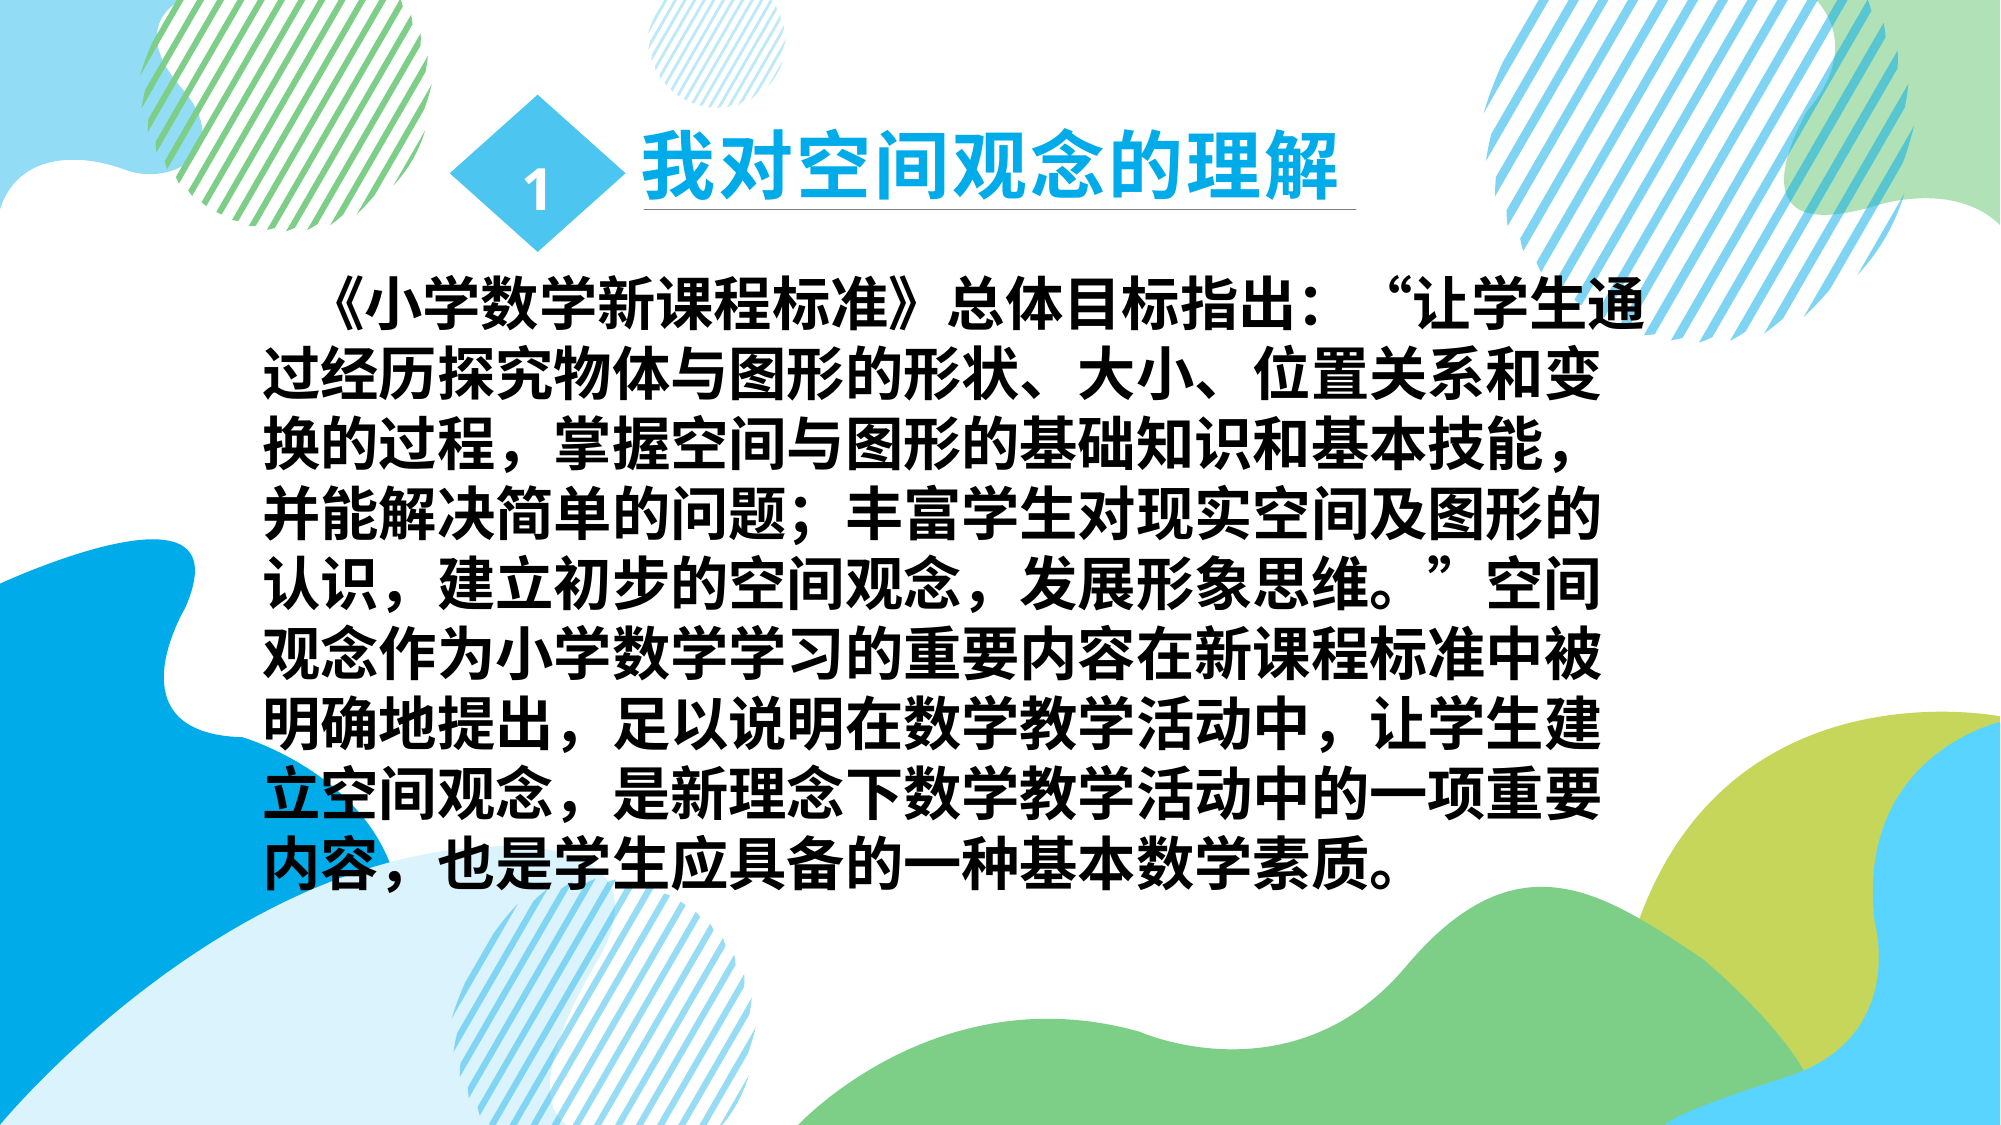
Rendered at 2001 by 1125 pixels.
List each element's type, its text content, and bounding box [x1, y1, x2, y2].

text_box 我对空间观念的理解 [625, 128, 1404, 188]
text_box 《小学数学新课程标准》总体目标指出：“让学生通过经历探究物体与图形的形状、大小、位置关系和变换的过程，掌握空间与图形的基础知识和基本技能，并能解决简单的问题；丰富学生对现实空间及图形的认识，建立初步的空间观念，发展形象思维。”空间观念作为小学数学学习的重要内容在新课程标准中被明确地提出，足以说明在数学教学活动中，让学生建立空间观念，是新理念下数学教学活动中的一项重要内容，也是学生应具备的一种基本数学素质。 [247, 259, 1662, 905]
text_box 1 [448, 93, 625, 254]
